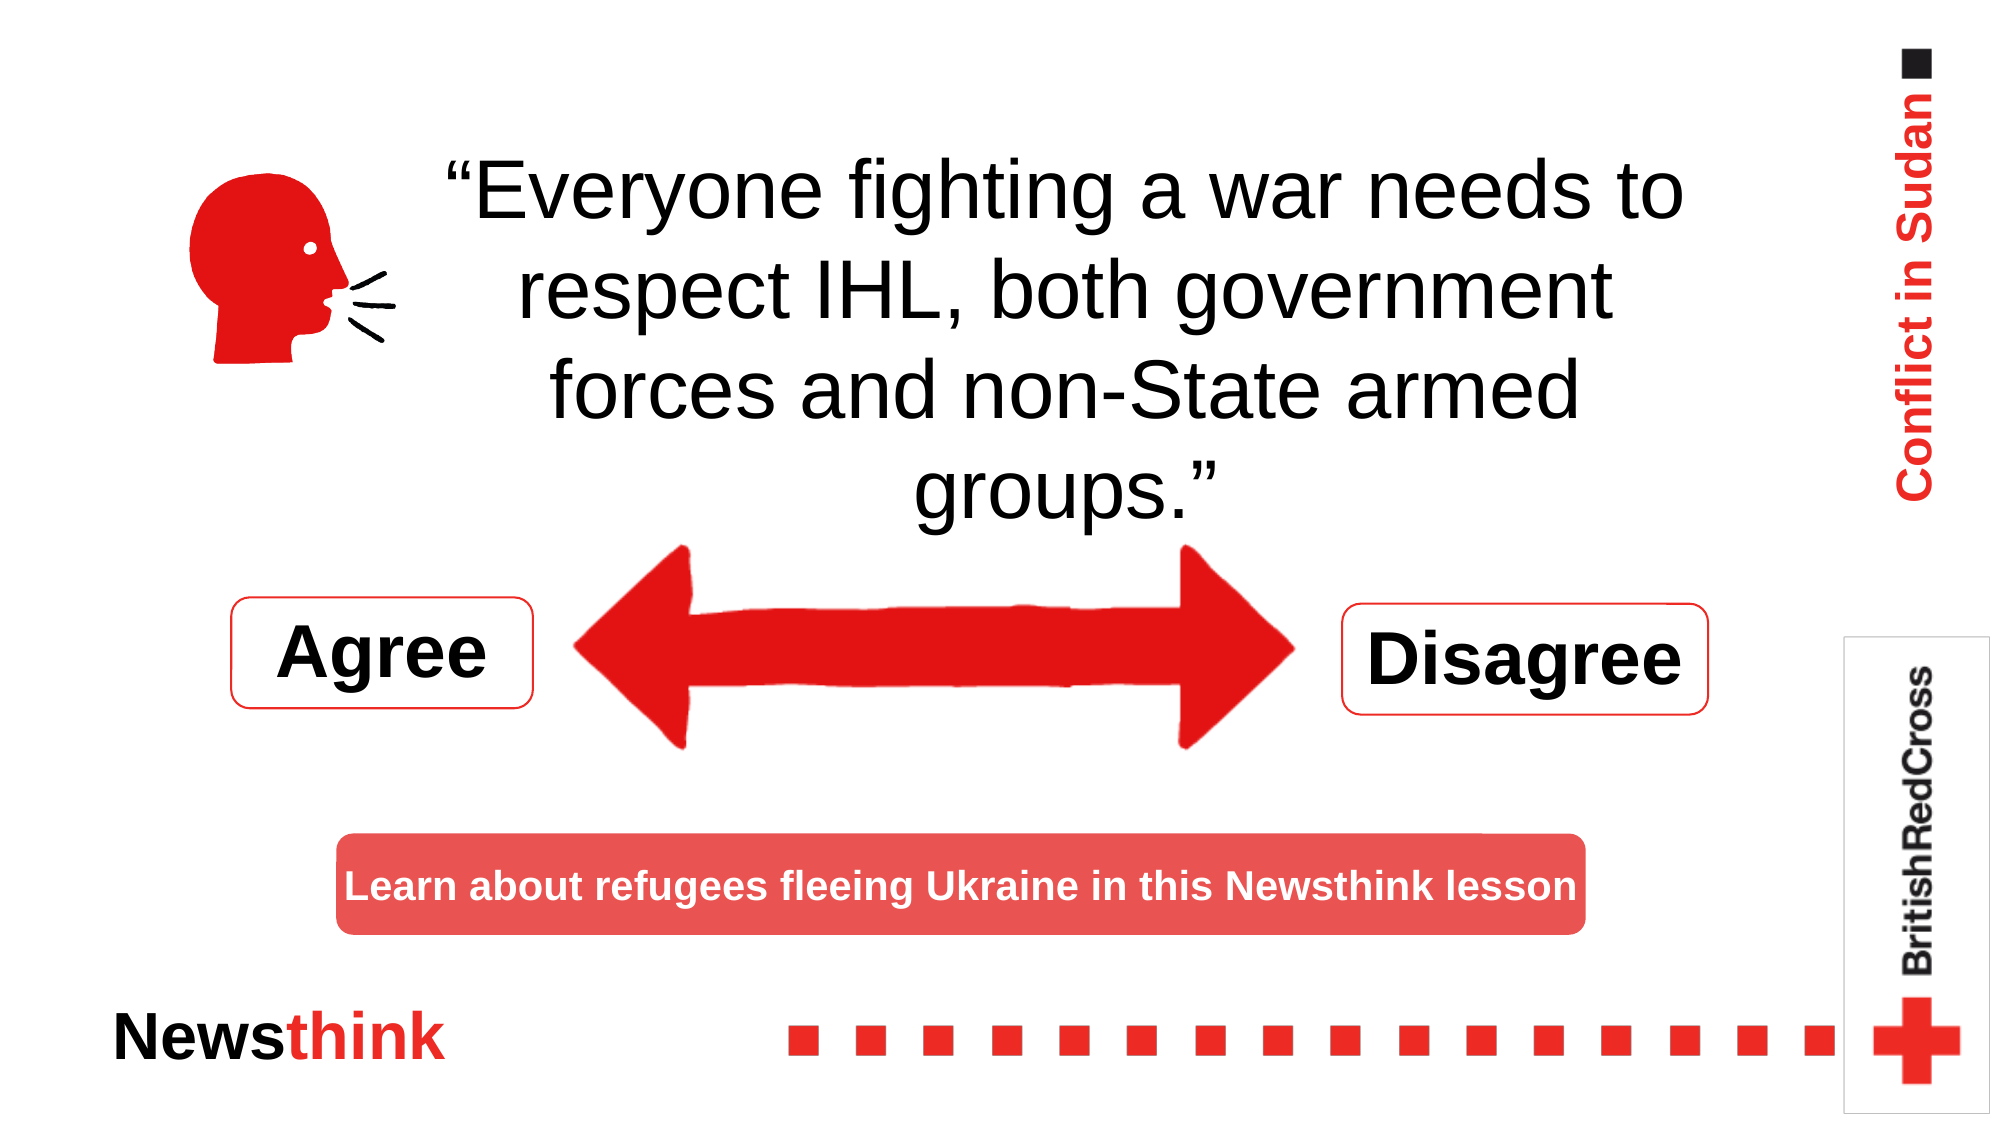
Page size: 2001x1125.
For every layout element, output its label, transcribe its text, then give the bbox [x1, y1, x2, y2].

text_box Learn about refugees fleeing Ukraine in this Newsthink lesson [335, 832, 464, 936]
text_box Learn about refugees fleeing Ukraine in this Newsthink lesson [1397, 832, 1587, 936]
text_box Disagree [1397, 602, 1710, 716]
text_box “Everyone fighting a war needs to respect IHL, both government forces and non-State armed groups.” [426, 133, 1706, 535]
picture [464, 190, 1397, 1069]
picture [150, 133, 427, 410]
text_box Conflict in Sudan [1873, 61, 1949, 518]
text_box Agree [230, 596, 464, 710]
text_box Newsthink [97, 985, 779, 1081]
